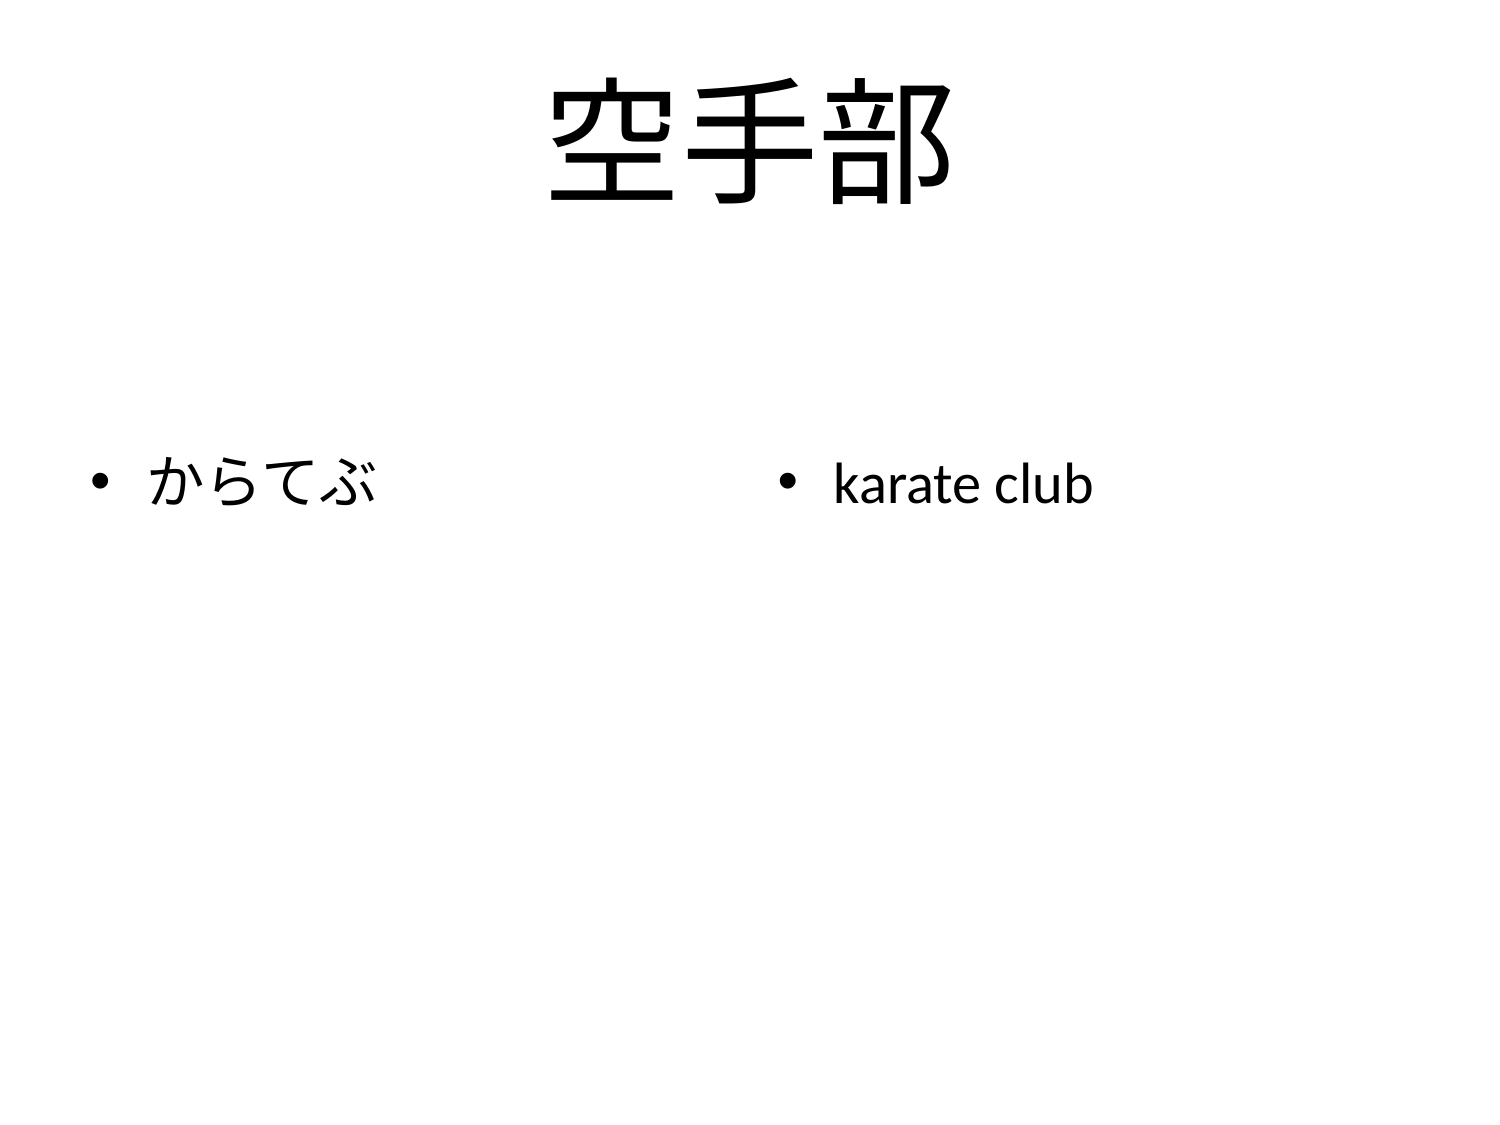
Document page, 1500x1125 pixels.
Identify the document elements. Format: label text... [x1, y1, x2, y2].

list からてぶ [74, 437, 738, 1006]
list karate club [762, 437, 1426, 1006]
title 空手部 [74, 44, 1426, 233]
